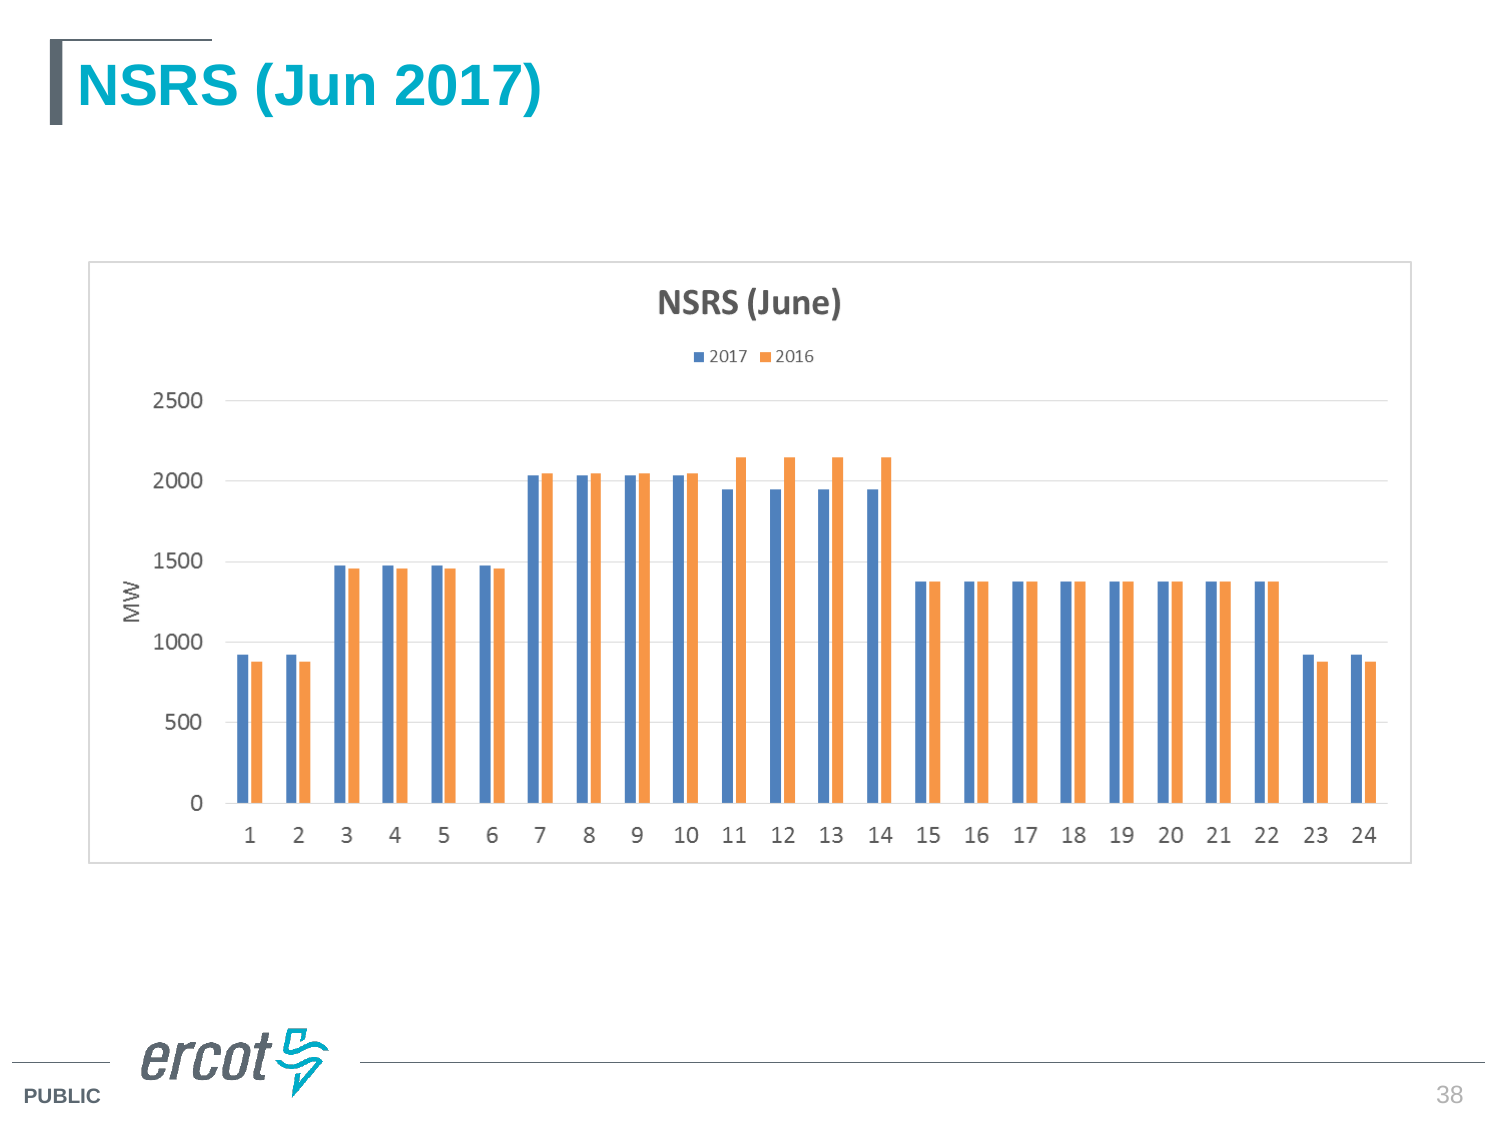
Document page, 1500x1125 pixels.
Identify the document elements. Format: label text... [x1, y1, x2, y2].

slide_number 38 [1412, 1076, 1488, 1112]
picture [88, 261, 1412, 864]
picture [137, 1024, 332, 1100]
title NSRS (Jun 2017) [62, 39, 1450, 228]
